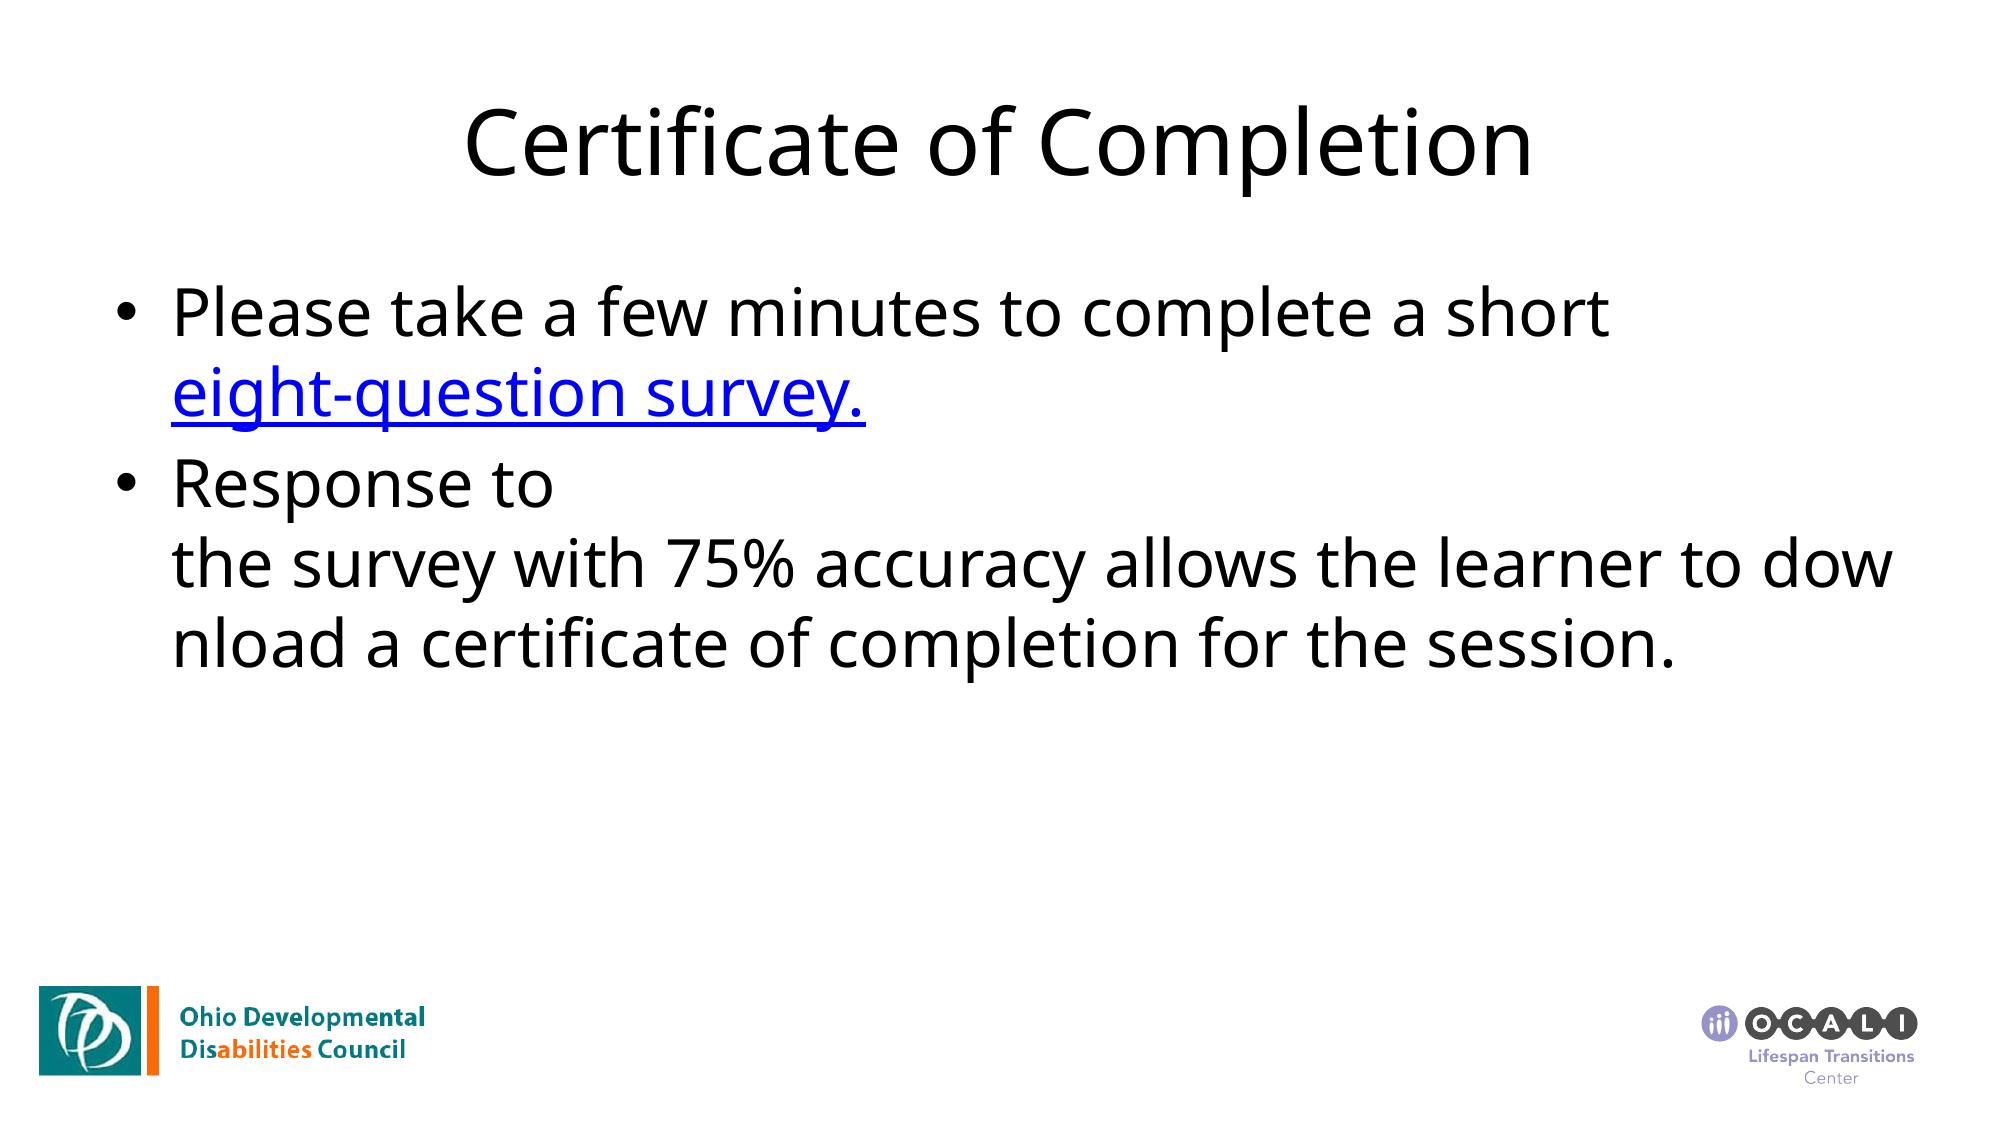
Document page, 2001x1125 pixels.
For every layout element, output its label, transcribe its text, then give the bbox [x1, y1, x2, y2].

list Please take a few minutes to complete a short eight-question survey. Response to the survey with 75% accuracy allows the learner to download a certificate of completion for the session. [99, 262, 1937, 1005]
title Certificate of Completion [99, 45, 1900, 233]
picture [26, 986, 471, 1085]
picture [1697, 1005, 1923, 1088]
